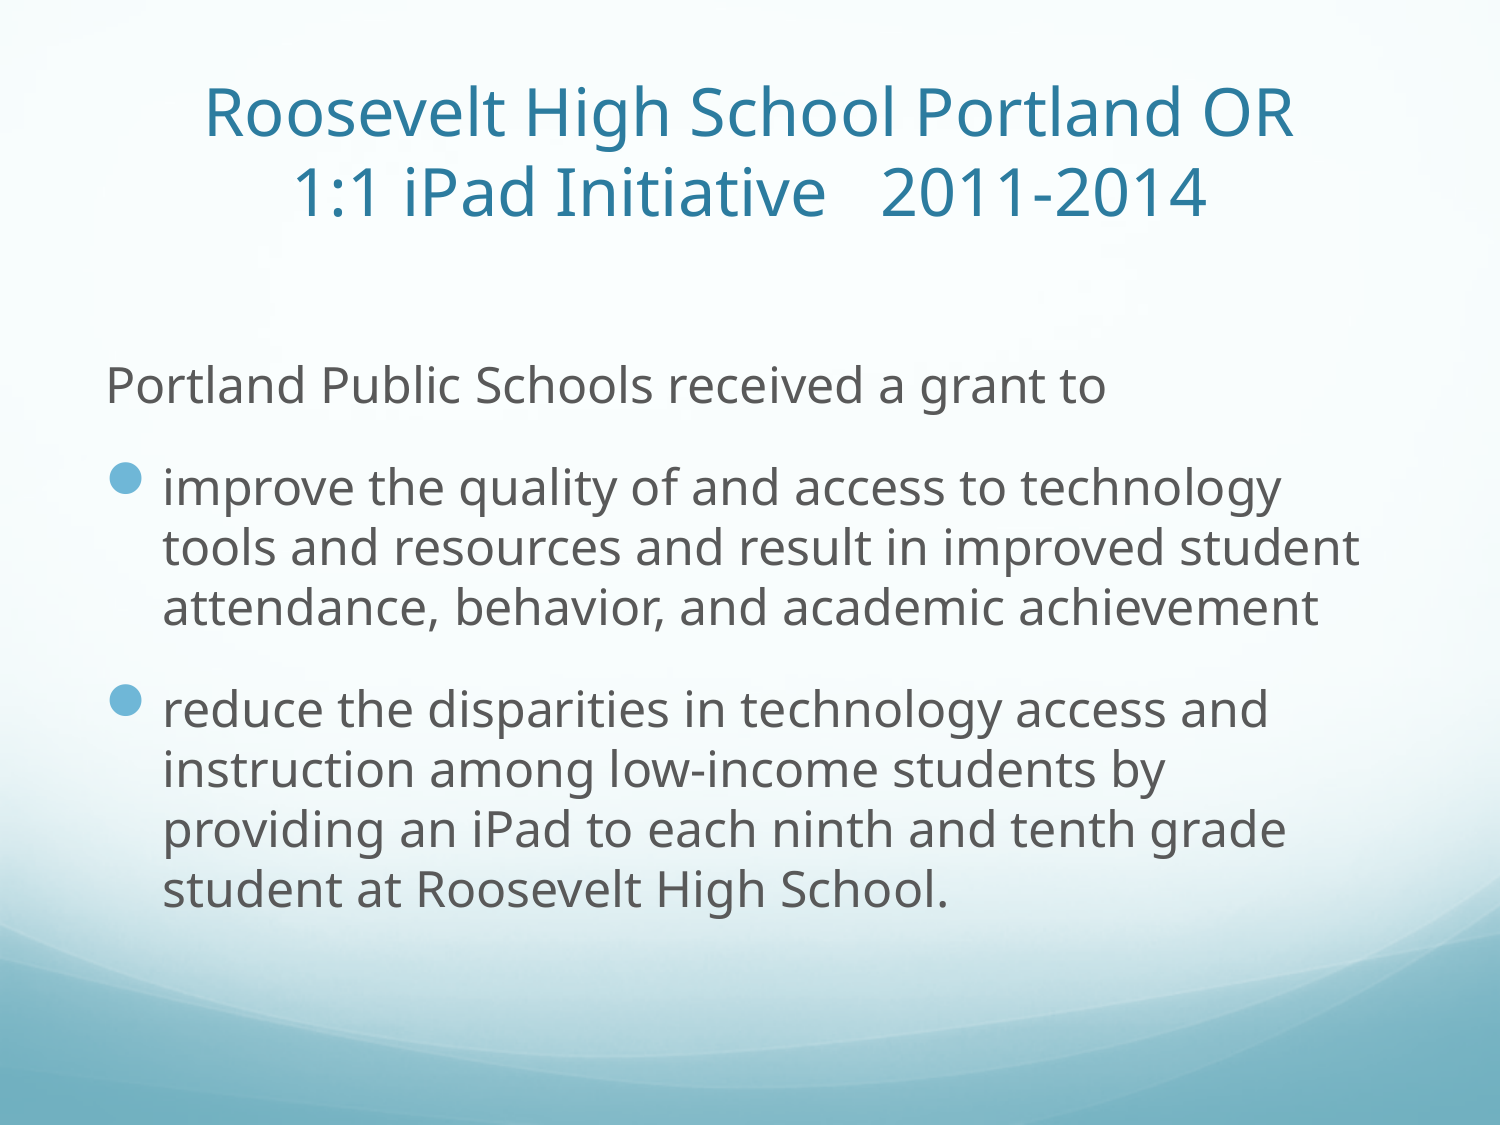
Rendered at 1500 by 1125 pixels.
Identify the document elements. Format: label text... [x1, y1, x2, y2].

title Roosevelt High School Portland OR 1:1 iPad Initiative 2011-2014 [90, 17, 1410, 237]
list Portland Public Schools received a grant to improve the quality of and access to technology tools and resources and result in improved student attendance, behavior, and academic achievement reduce the disparities in technology access and instruction among low-income students by providing an iPad to each ninth and tenth grade student at Roosevelt High School. [90, 346, 1410, 925]
